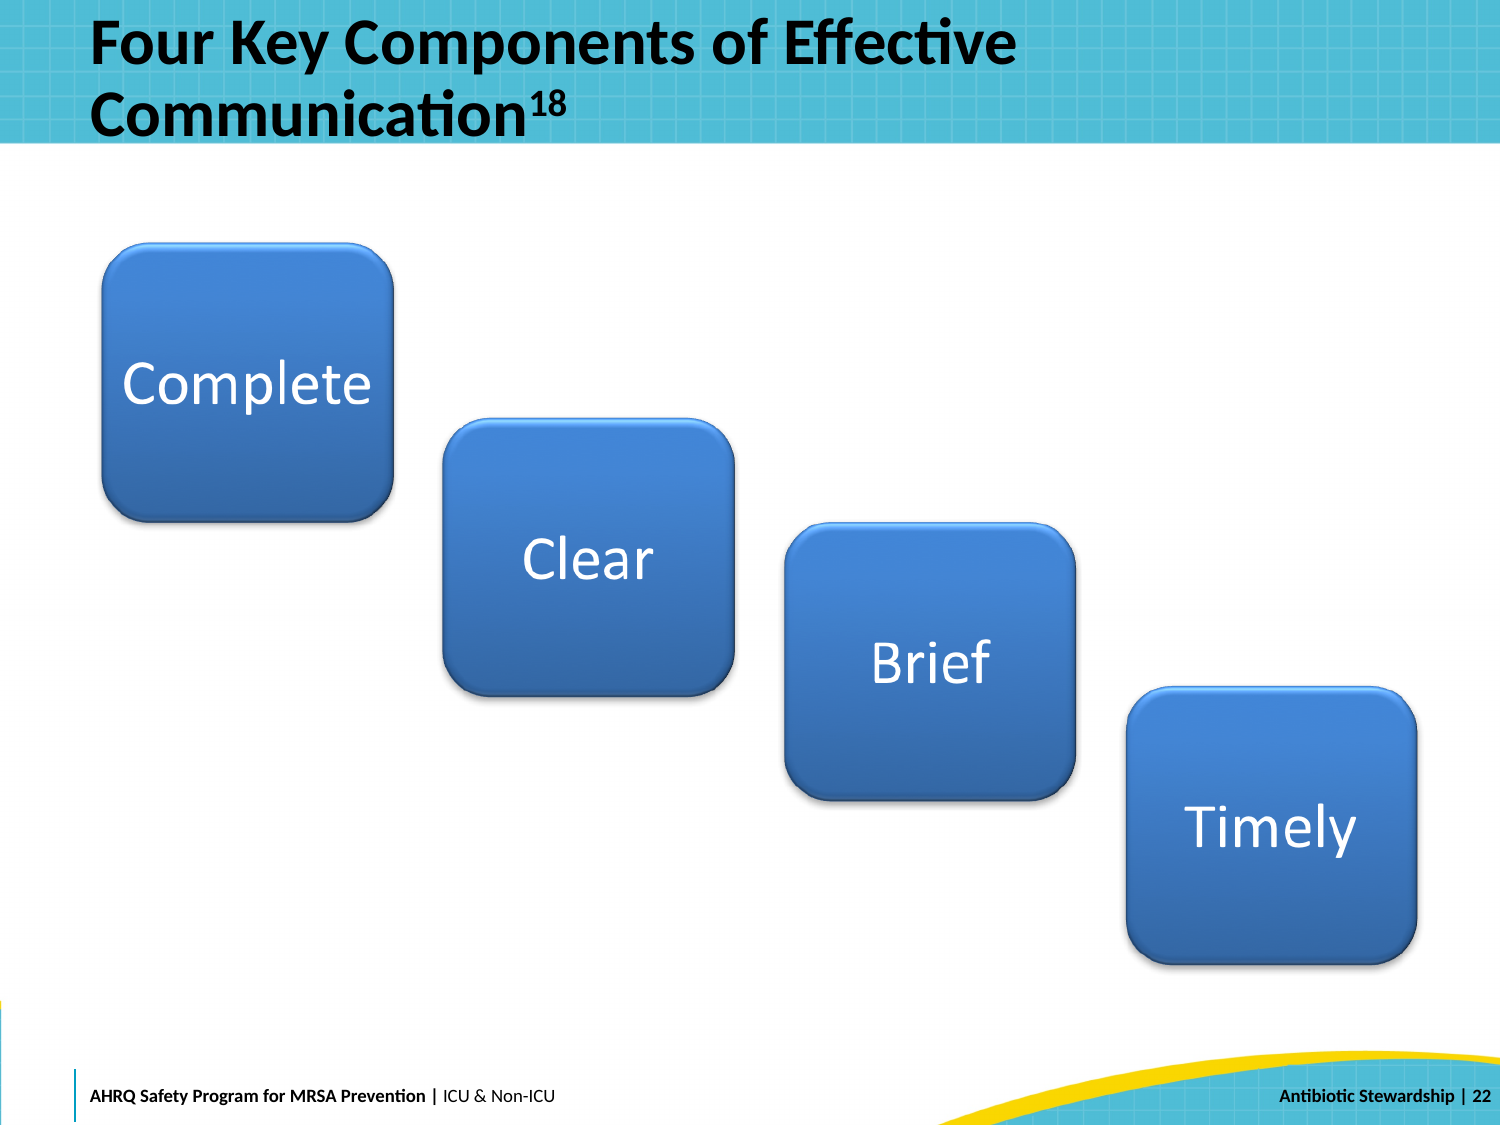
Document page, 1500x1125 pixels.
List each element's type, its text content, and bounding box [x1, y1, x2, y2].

slide_number | 22 [1455, 1065, 1500, 1125]
picture [0, 0, 1500, 1125]
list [74, 238, 1425, 977]
title Four Key Components of Effective Communication18 [75, 0, 1425, 150]
